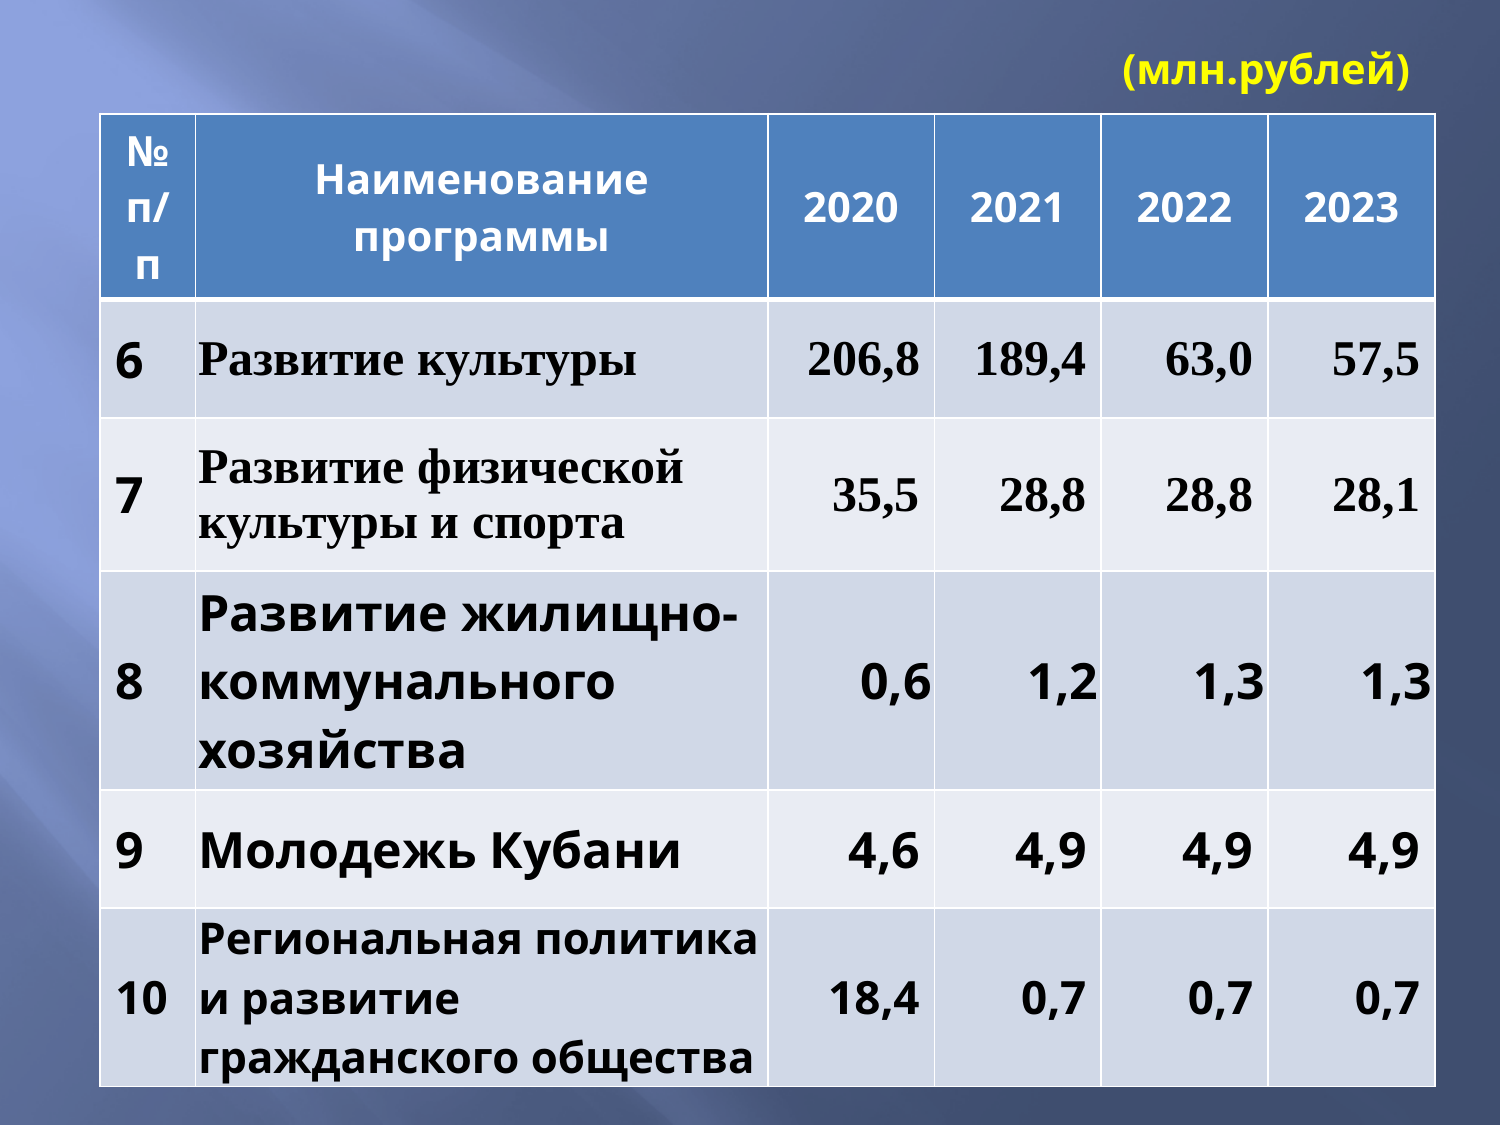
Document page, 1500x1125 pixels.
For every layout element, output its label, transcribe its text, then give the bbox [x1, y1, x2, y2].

table_cell 63,0 [1102, 302, 1267, 417]
table_cell 1,3 [1102, 572, 1267, 789]
table_cell 7 [101, 419, 195, 570]
table_cell 0,6 [769, 572, 934, 789]
table_cell 4,9 [1269, 791, 1434, 907]
table_cell 4,9 [935, 791, 1100, 907]
table_cell 1,3 [1269, 572, 1434, 789]
table_cell 1,2 [935, 572, 1100, 789]
table_header 2022 [1102, 115, 1267, 297]
table_cell 57,5 [1269, 302, 1434, 417]
table_header 2021 [935, 115, 1100, 297]
title (млн.рублей) [75, 45, 1425, 90]
table_cell 28,8 [1102, 419, 1267, 570]
table_cell 4,9 [1102, 791, 1267, 907]
table_cell 0,7 [1102, 909, 1267, 1086]
table_cell 6 [101, 302, 195, 417]
table_cell 0,7 [1269, 909, 1434, 1086]
table_header № п/п [101, 115, 195, 297]
table_cell 28,1 [1269, 419, 1434, 570]
table_cell 9 [101, 791, 195, 907]
table_cell 10 [101, 909, 195, 1086]
table_header Наименование программы [196, 115, 767, 297]
table_header 2023 [1269, 115, 1434, 297]
table_cell 8 [101, 572, 195, 789]
table_cell 18,4 [769, 909, 934, 1086]
table_cell Молодежь Кубани [196, 791, 767, 907]
table_cell Региональная политика и развитие гражданского общества [196, 909, 767, 1086]
table_cell 28,8 [935, 419, 1100, 570]
table_cell 4,6 [769, 791, 934, 907]
table_cell Развитие культуры [196, 302, 767, 417]
table_cell Развитие физической культуры и спорта [196, 419, 767, 570]
table_header 2020 [769, 115, 934, 297]
table_cell 189,4 [935, 302, 1100, 417]
table_cell 35,5 [769, 419, 934, 570]
table_cell 206,8 [769, 302, 934, 417]
table_cell 0,7 [935, 909, 1100, 1086]
table_cell Развитие жилищно-коммунального хозяйства [196, 572, 767, 789]
